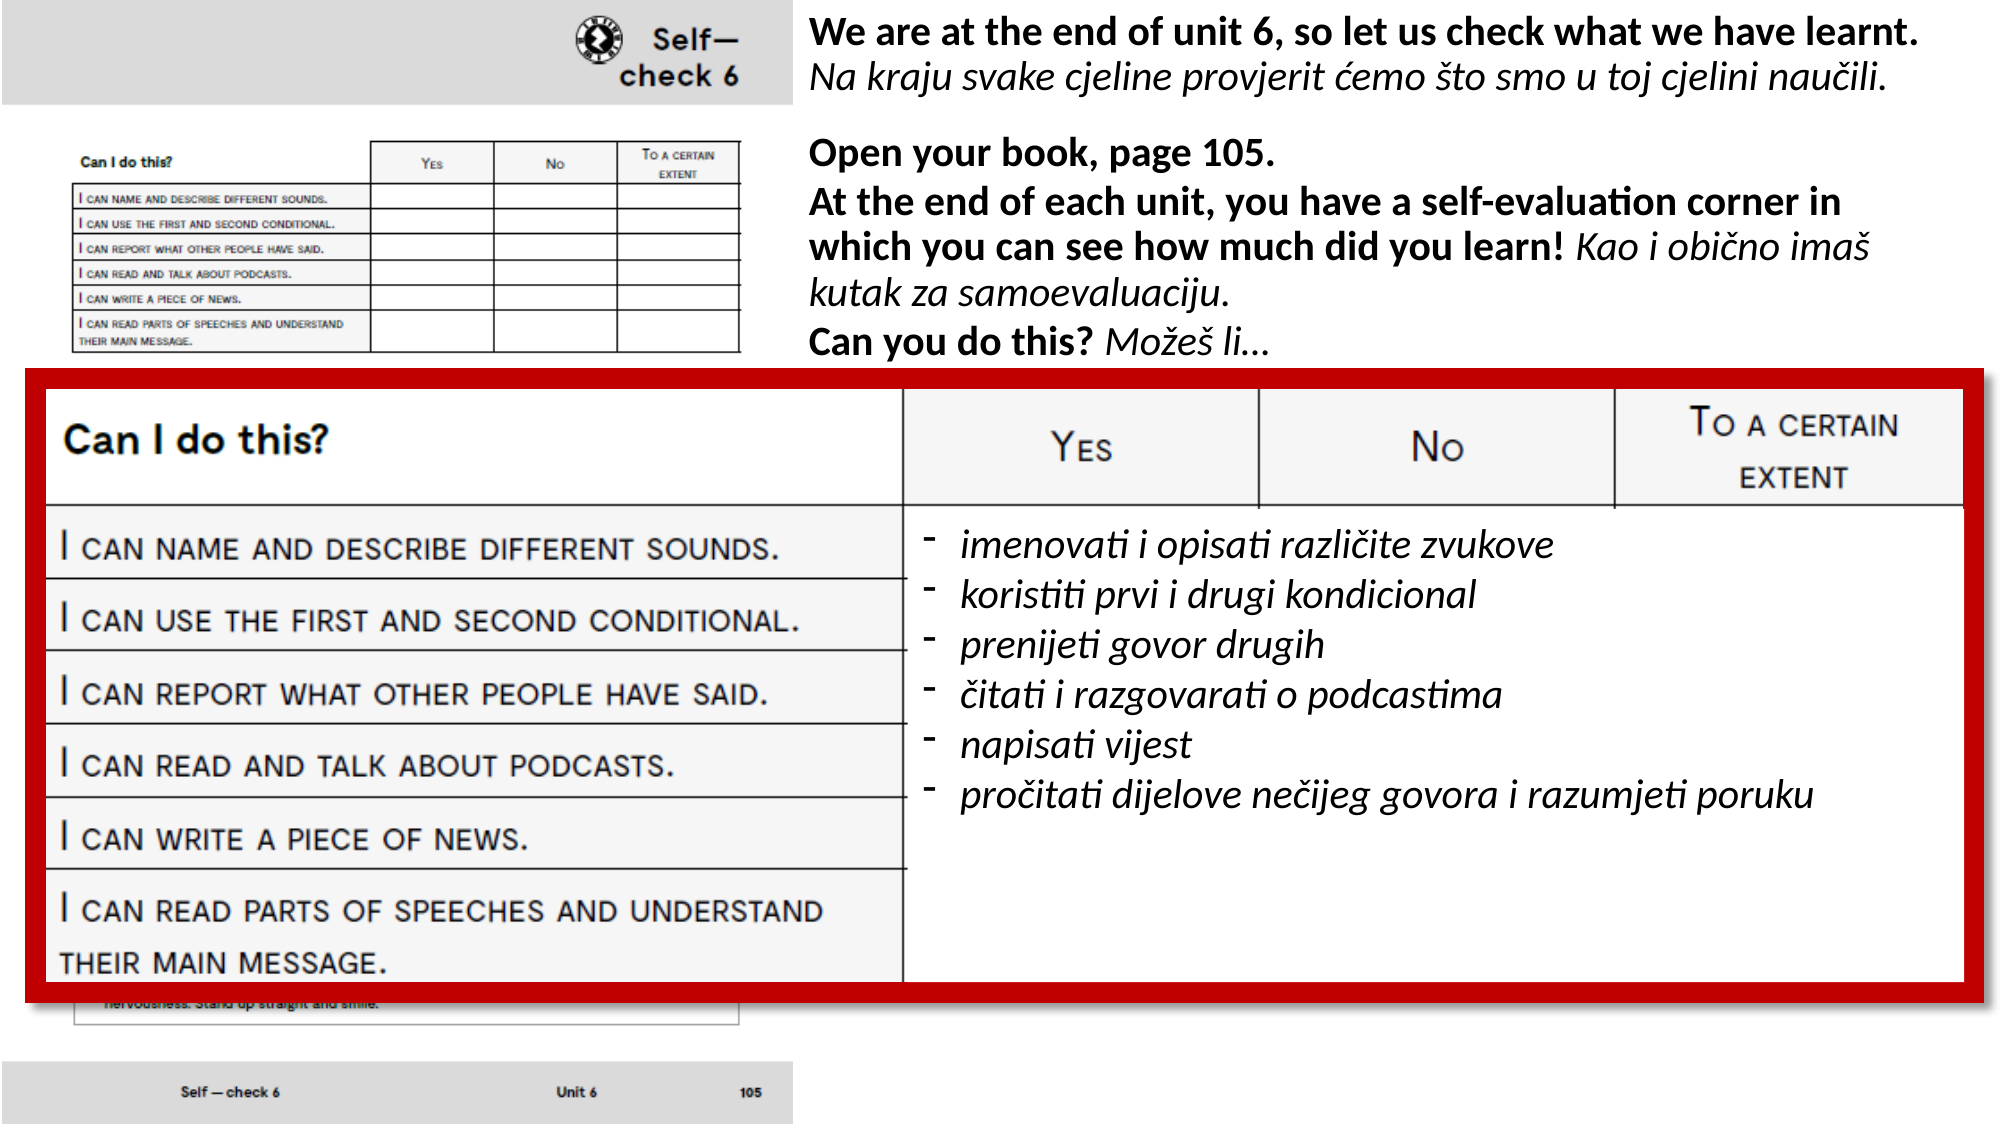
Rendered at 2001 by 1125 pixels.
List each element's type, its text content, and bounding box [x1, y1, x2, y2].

text_box At the end of each unit, you have a self-evaluation corner in which you can see how much did you learn! Kao i obično imaš kutak za samoevaluaciju. [793, 172, 1954, 368]
picture [2, 0, 1964, 1124]
text_box Can you do this? Možeš li… [793, 312, 1782, 388]
text_box We are at the end of unit 6, so let us check what we have learnt. Na kraju svake cjeline provjerit ćemo što smo u toj cjelini naučili. [793, 1, 1954, 172]
